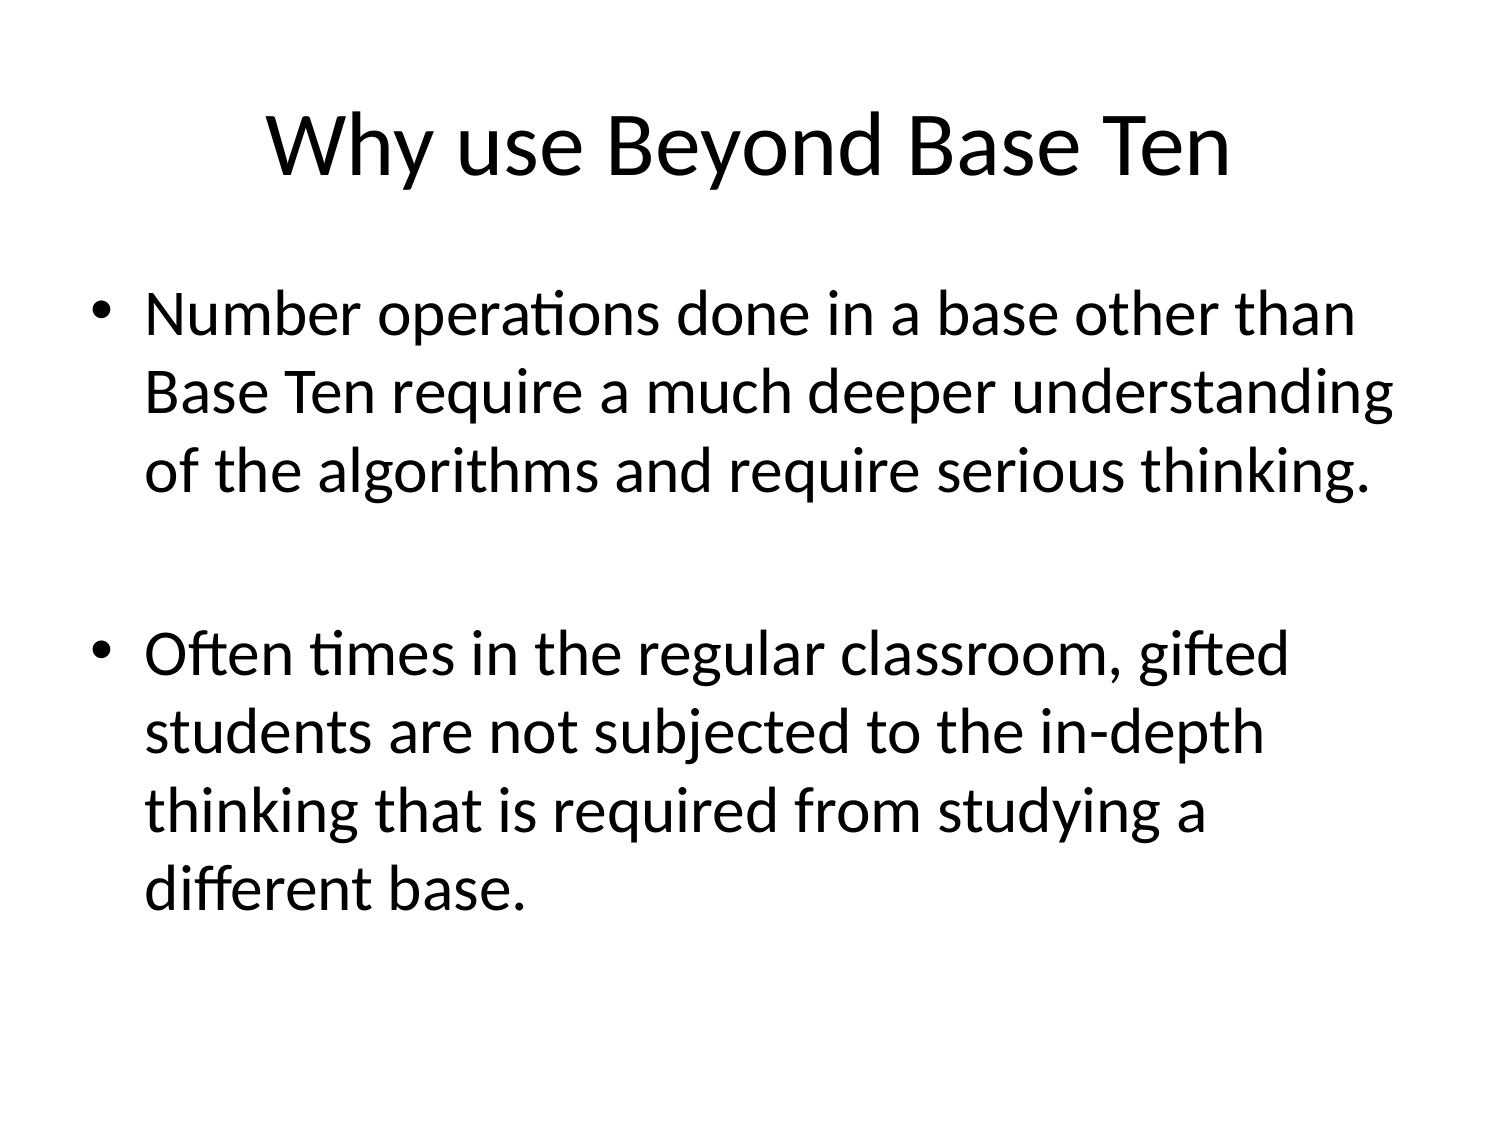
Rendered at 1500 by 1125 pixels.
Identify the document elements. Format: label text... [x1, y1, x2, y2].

title Why use Beyond Base Ten [75, 45, 1425, 233]
list Number operations done in a base other than Base Ten require a much deeper understanding of the algorithms and require serious thinking. Often times in the regular classroom, gifted students are not subjected to the in-depth thinking that is required from studying a different base. [75, 262, 1425, 1005]
